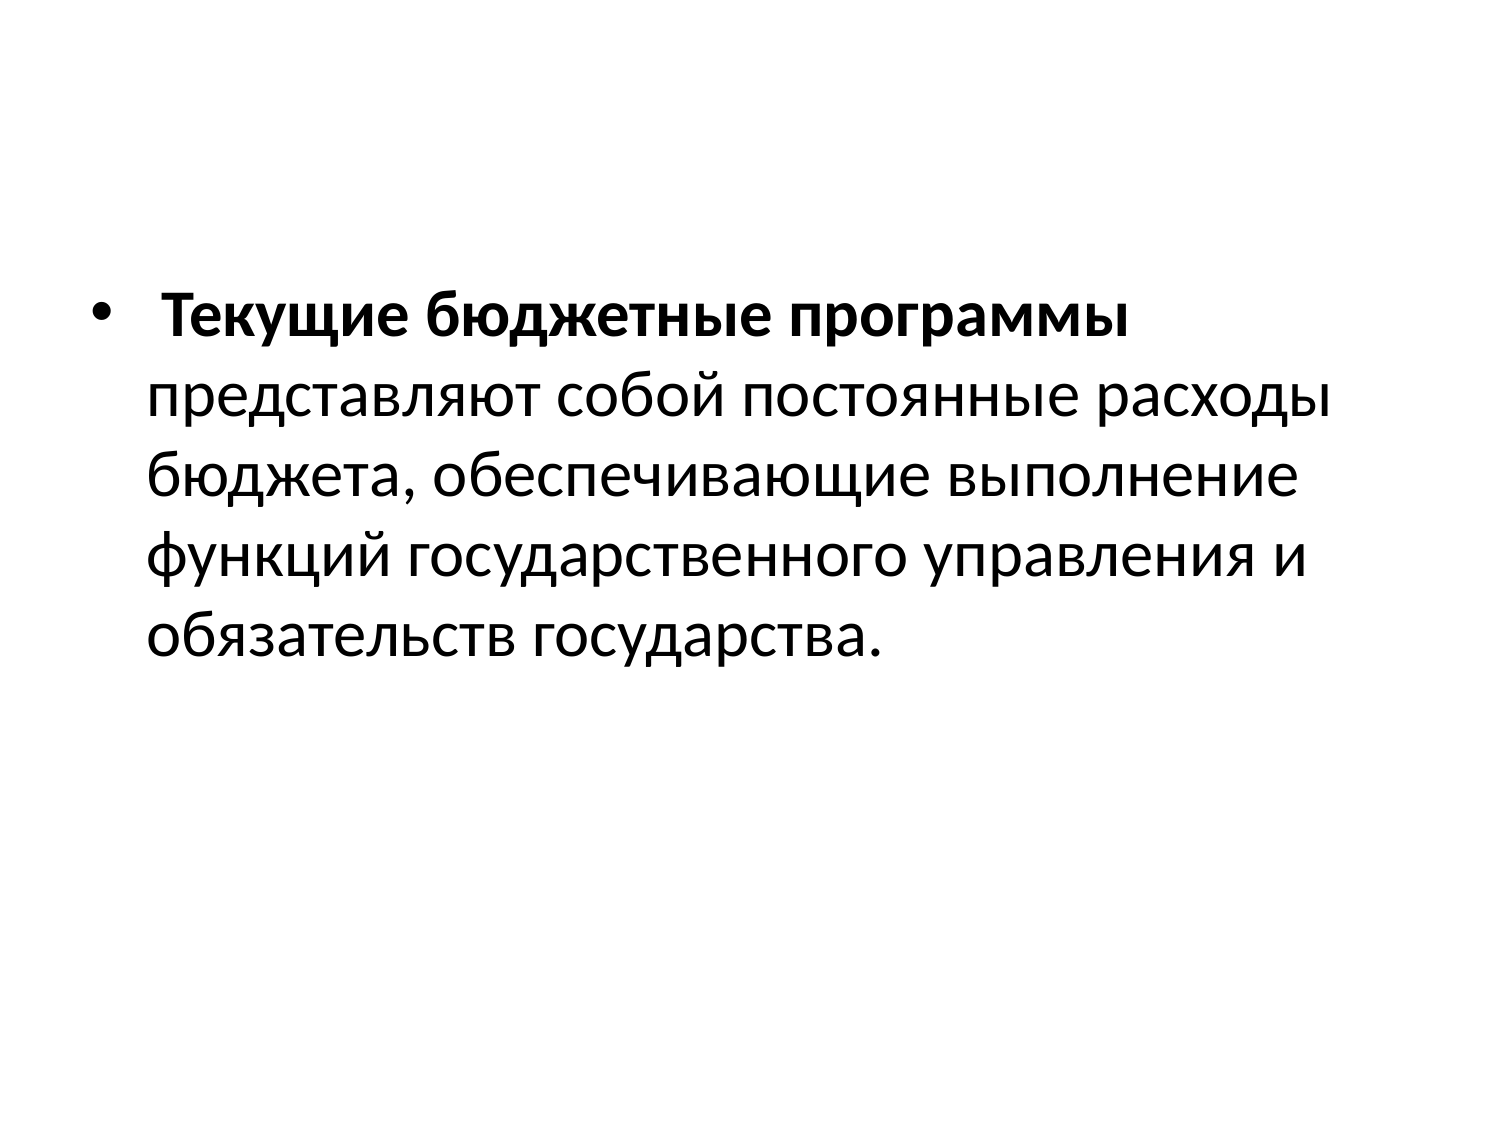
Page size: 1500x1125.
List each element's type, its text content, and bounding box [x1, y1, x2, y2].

list Текущие бюджетные программы представляют собой постоянные расходы бюджета, обеспечиваю­щие выполнение функций государственного управления и обяза­тельств государства. [75, 262, 1425, 1005]
